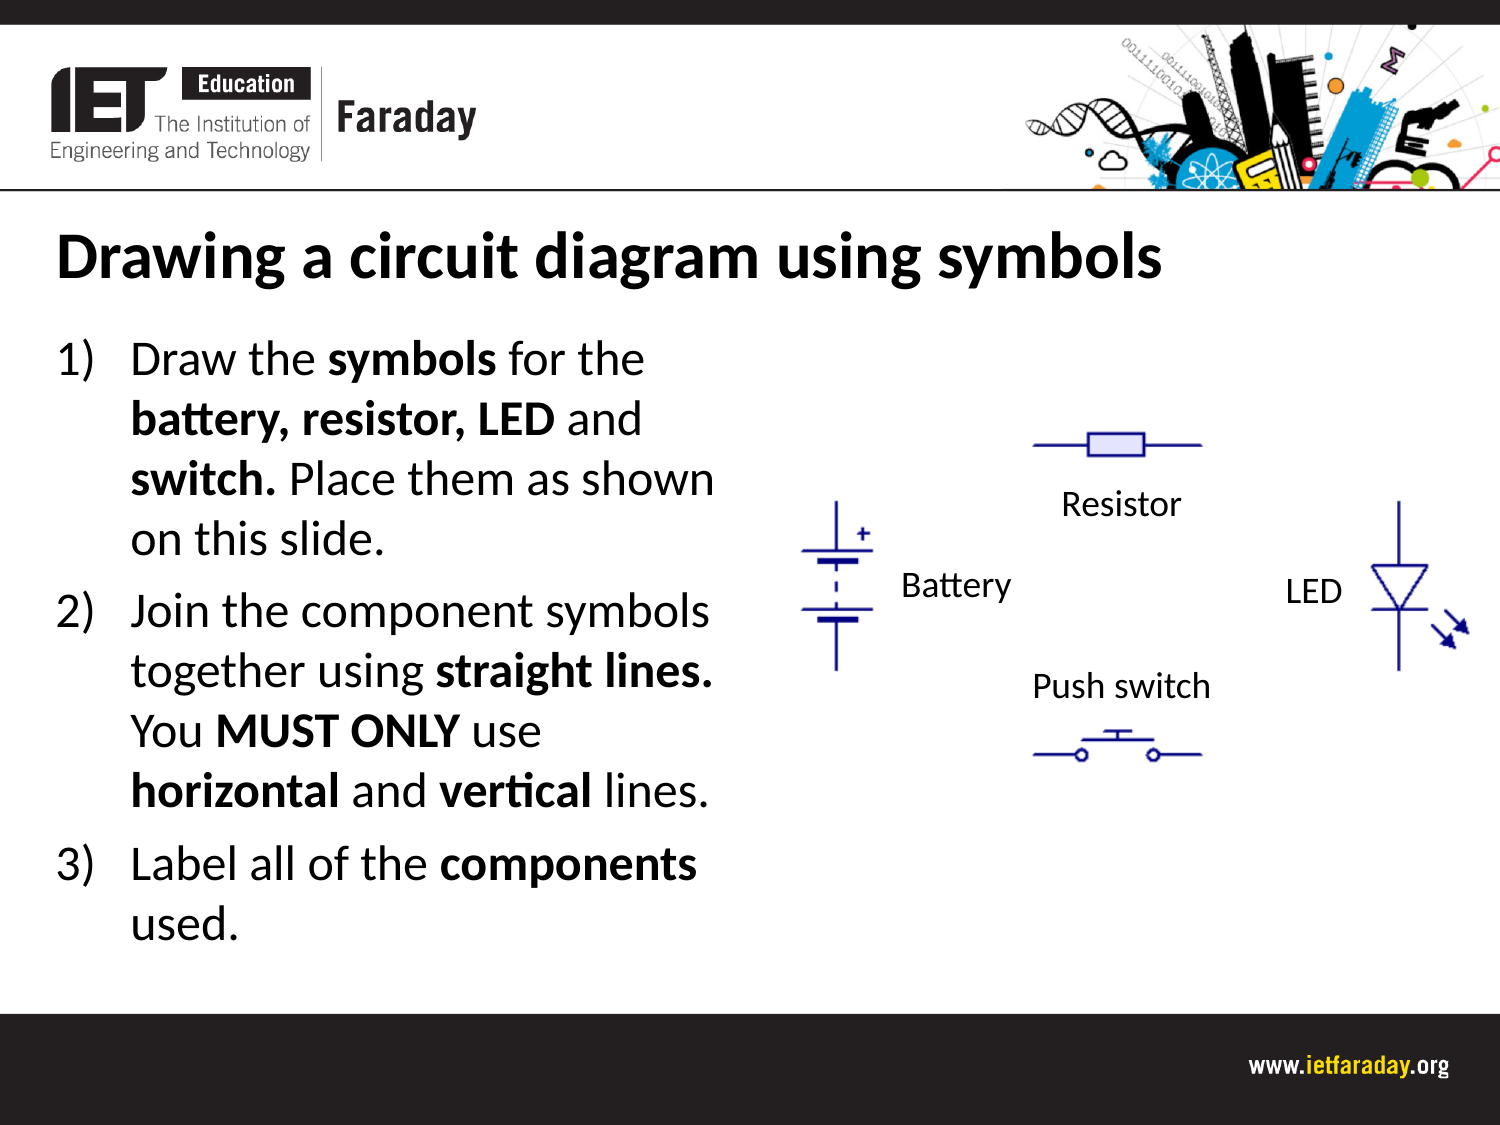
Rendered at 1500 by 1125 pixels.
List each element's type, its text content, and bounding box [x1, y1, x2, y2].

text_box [740, 370, 1500, 826]
picture [0, 0, 1500, 1125]
text_box Drawing a circuit diagram using symbols [41, 204, 1306, 299]
text_box Draw the symbols for the battery, resistor, LED and switch. Place them as shown on this slide. Join the component symbols together using straight lines. You MUST ONLY use horizontal and vertical lines. Label all of the components used. [40, 317, 777, 958]
